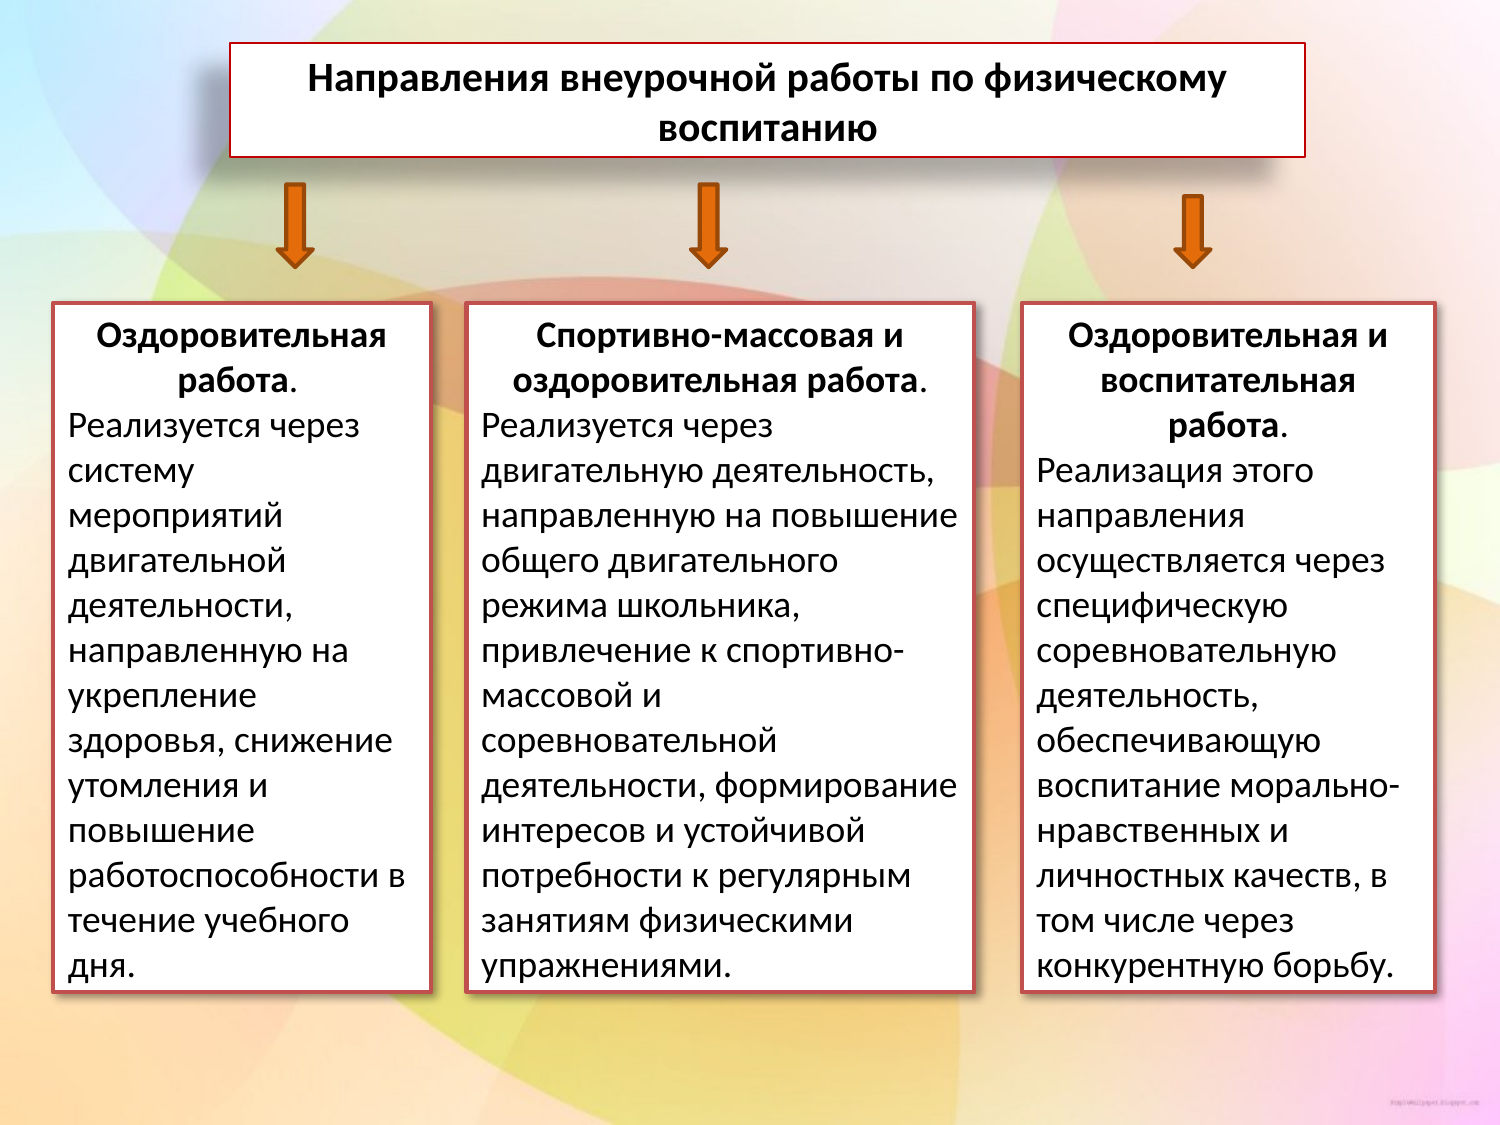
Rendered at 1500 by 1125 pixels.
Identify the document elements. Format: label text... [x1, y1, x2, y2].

text_box [1173, 194, 1213, 270]
text_box Направления внеурочной работы по физическому воспитанию [228, 41, 1307, 160]
picture [0, 0, 1500, 1125]
text_box Оздоровительная и воспитательная работа. Реализация этого направления осуществляется через специфическую соревновательную деятельность, обеспечивающую воспитание морально-нравственных и личностных качеств, в том числе через конкурентную борьбу. [1020, 301, 1437, 994]
text_box Спортивно-массовая и оздоровительная работа. Реализуется через двигательную деятельность, направленную на повышение общего двигательного режима школьника, привлечение к спортивно-массовой и соревновательной деятельности, формирование интересов и устойчивой потребности к регулярным занятиям физическими упражнениями. [464, 301, 976, 994]
text_box [688, 182, 729, 270]
text_box Оздоровительная работа. Реализуется через систему мероприятий двигательной деятельности, направленную на укрепление здоровья, снижение утомления и повышение работоспособности в течение учебного дня. [51, 301, 433, 994]
text_box [275, 182, 315, 270]
